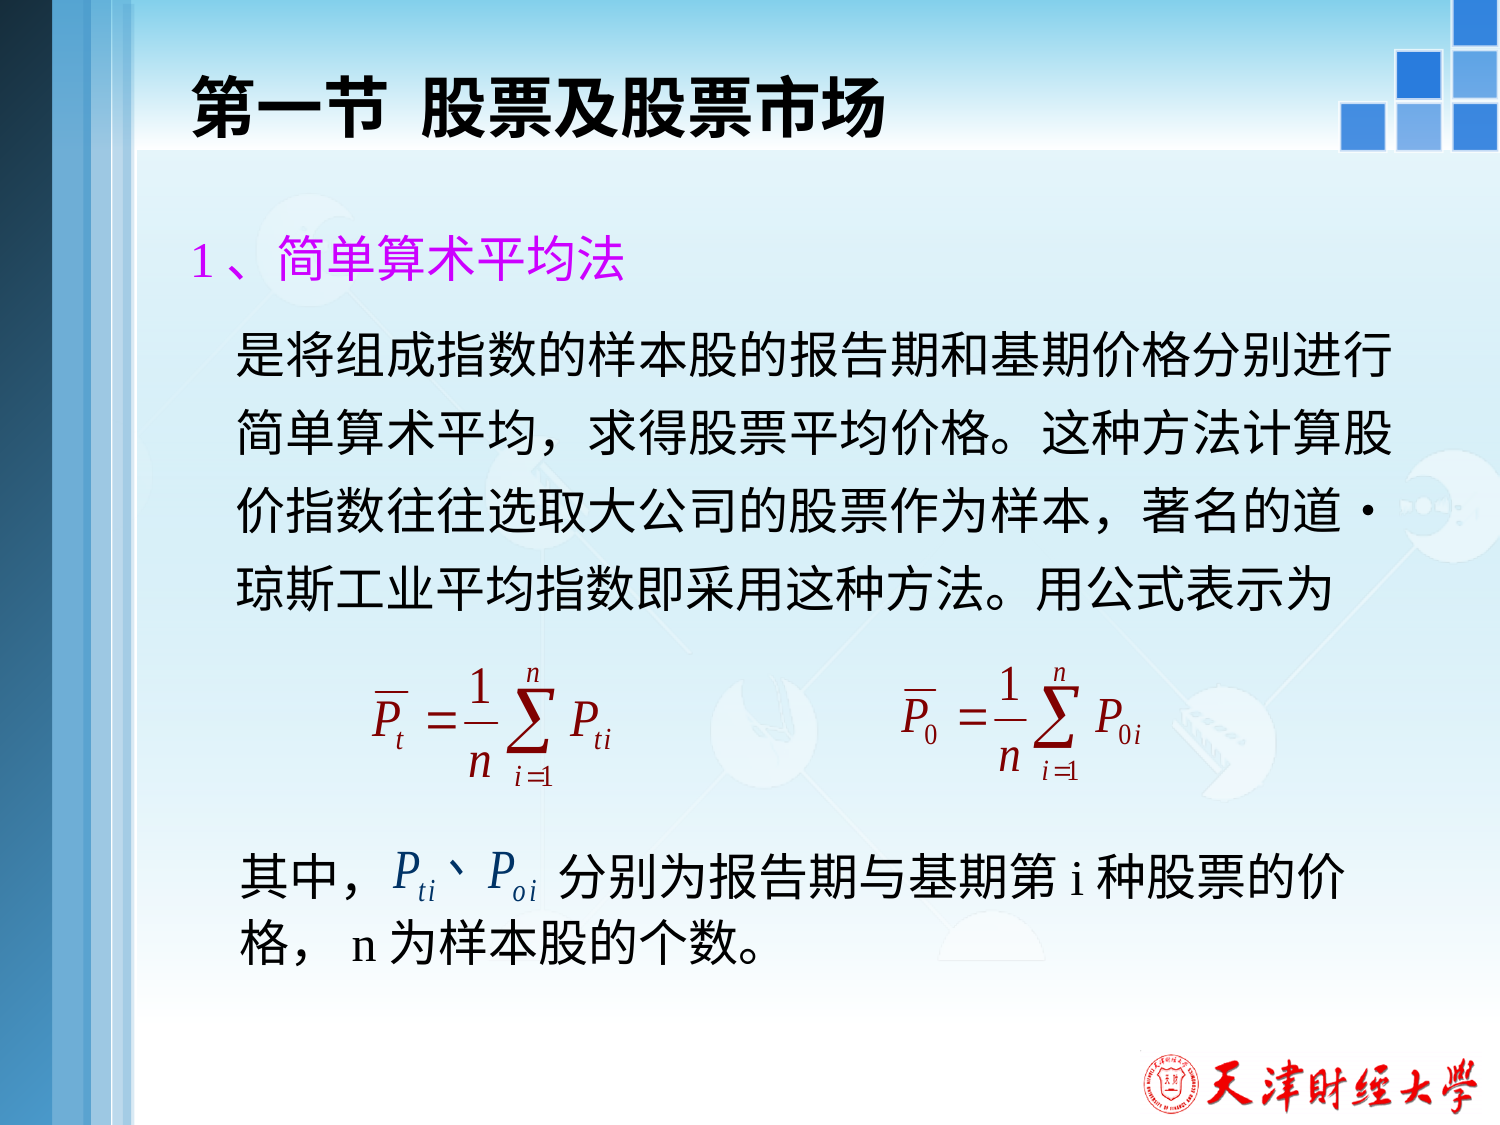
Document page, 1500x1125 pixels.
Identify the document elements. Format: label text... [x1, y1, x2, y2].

picture [132, 150, 1500, 965]
picture [1131, 1049, 1500, 1119]
text_box 1、简单算术平均法 [174, 219, 800, 295]
title 第一节 股票及股票市场 [174, 75, 1175, 138]
text_box 其中， 分别为报告期与基期第i种股票的价格，n为样本股的个数。 [224, 832, 1425, 979]
text_box 是将组成指数的样本股的报告期和基期价格分别进行简单算术平均，求得股票平均价格。这种方法计算股价指数往往选取大公司的股票作为样本，著名的道•琼斯工业平均指数即采用这种方法。用公式表示为 [220, 298, 1408, 625]
